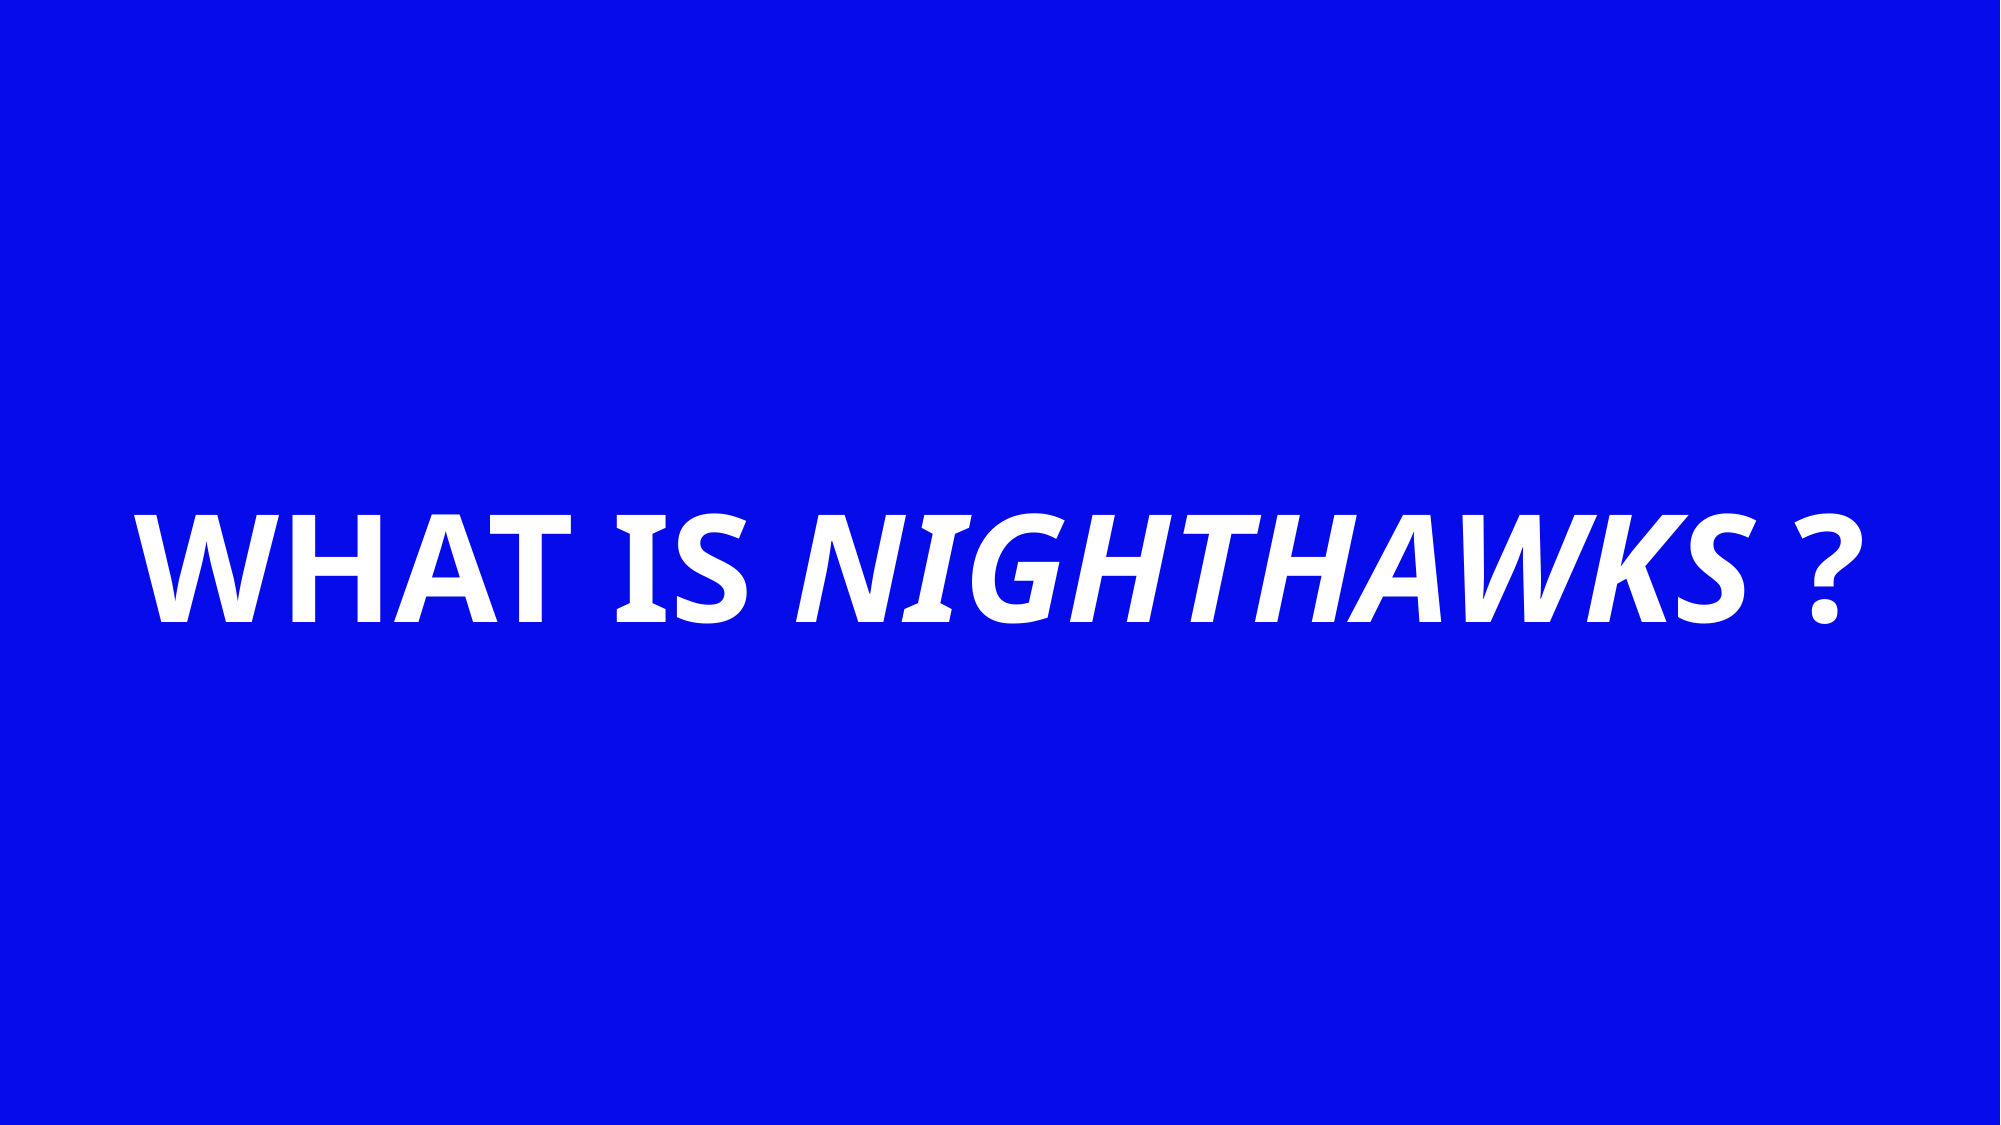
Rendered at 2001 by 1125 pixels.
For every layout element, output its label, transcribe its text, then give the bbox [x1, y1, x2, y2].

text_box WHAT IS NIGHTHAWKS ? [0, 0, 2000, 1125]
